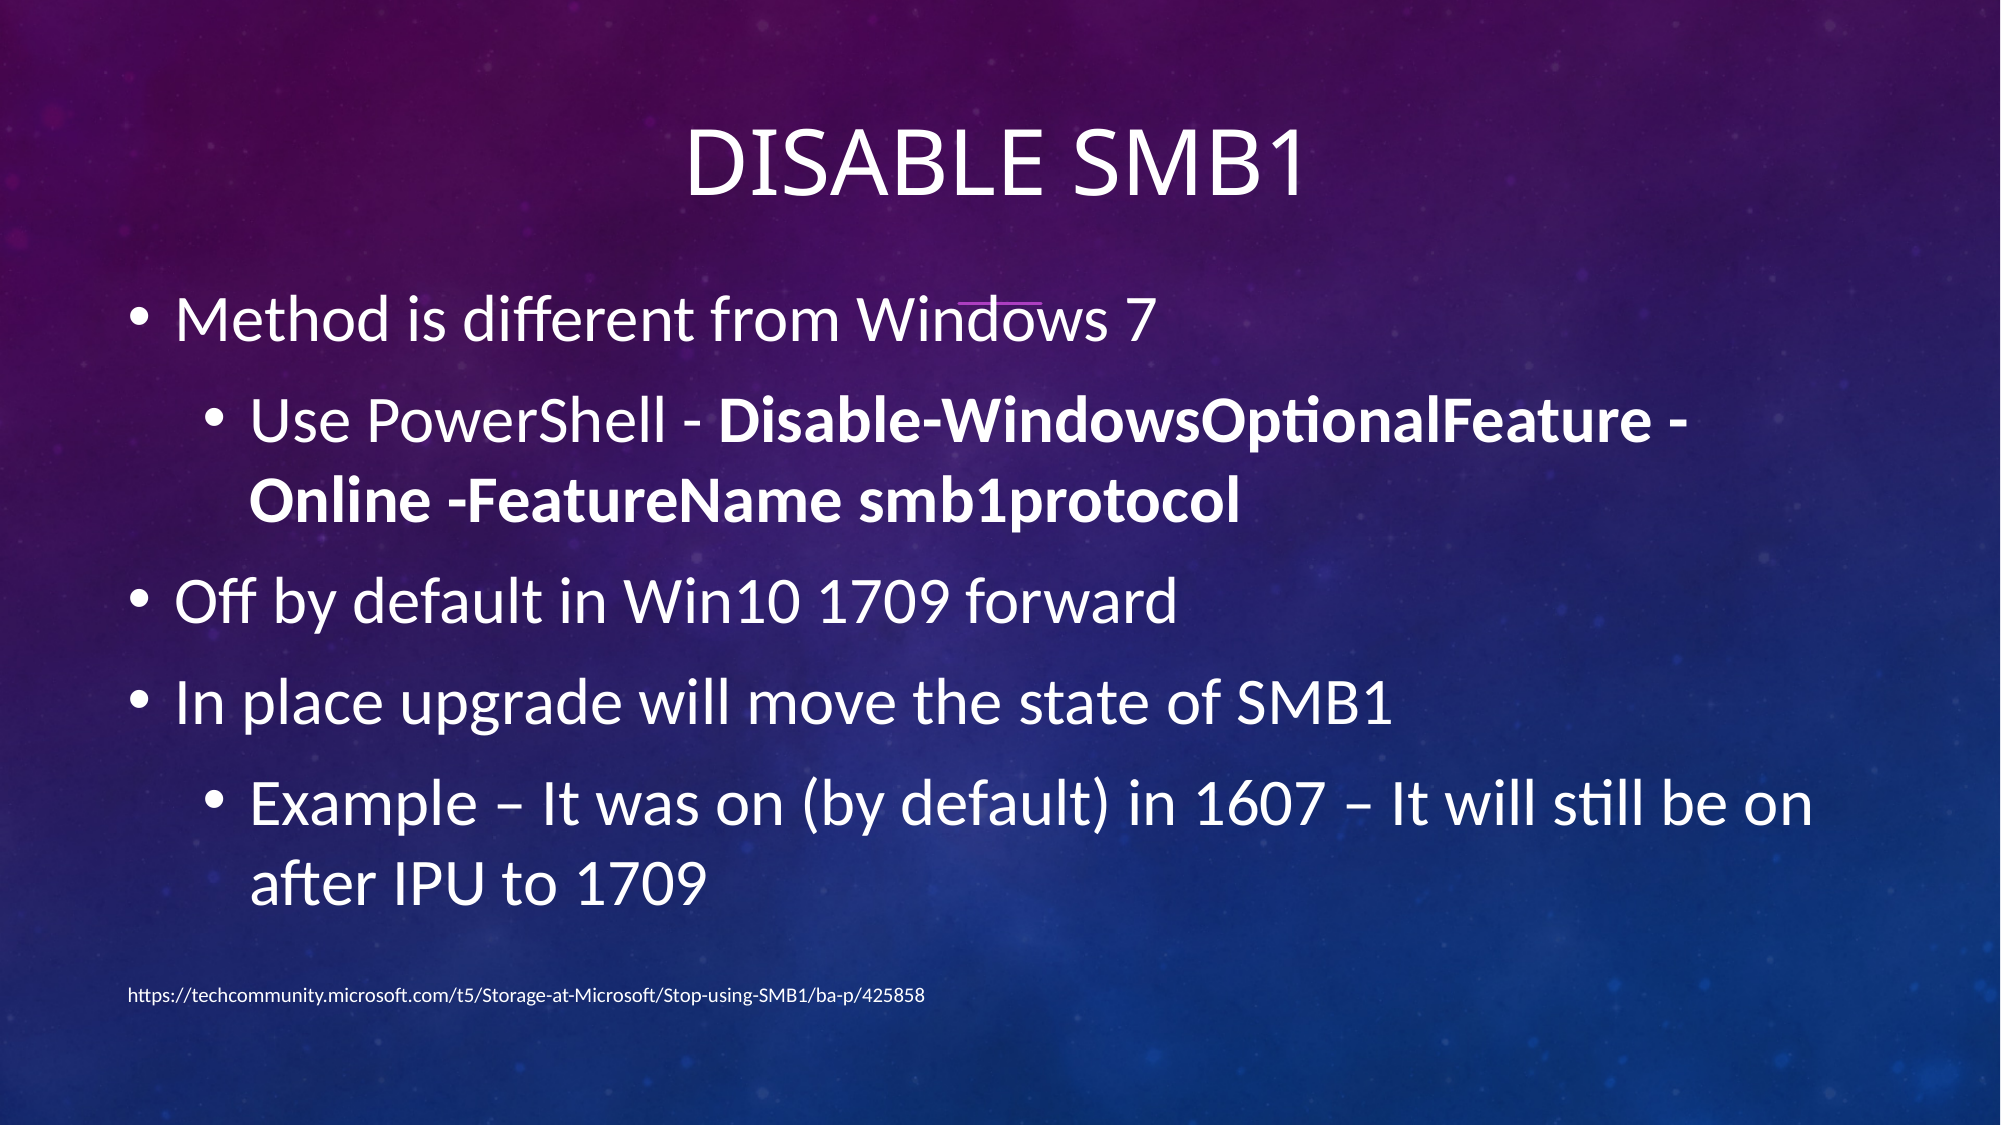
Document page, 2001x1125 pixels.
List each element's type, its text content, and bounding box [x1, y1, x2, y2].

text_box [0, 0, 2000, 1125]
list Method is different from Windows 7 Use PowerShell - Disable-WindowsOptionalFeature -Online -FeatureName smb1protocol Off by default in Win10 1709 forward In place upgrade will move the state of SMB1 Example – It was on (by default) in 1607 – It will still be on after IPU to 1709 [112, 267, 1888, 950]
footer https://techcommunity.microsoft.com/t5/Storage-at-Microsoft/Stop-using-SMB1/ba-p/425858 [112, 963, 1397, 1025]
title Disable SMB1 [112, 87, 1888, 222]
